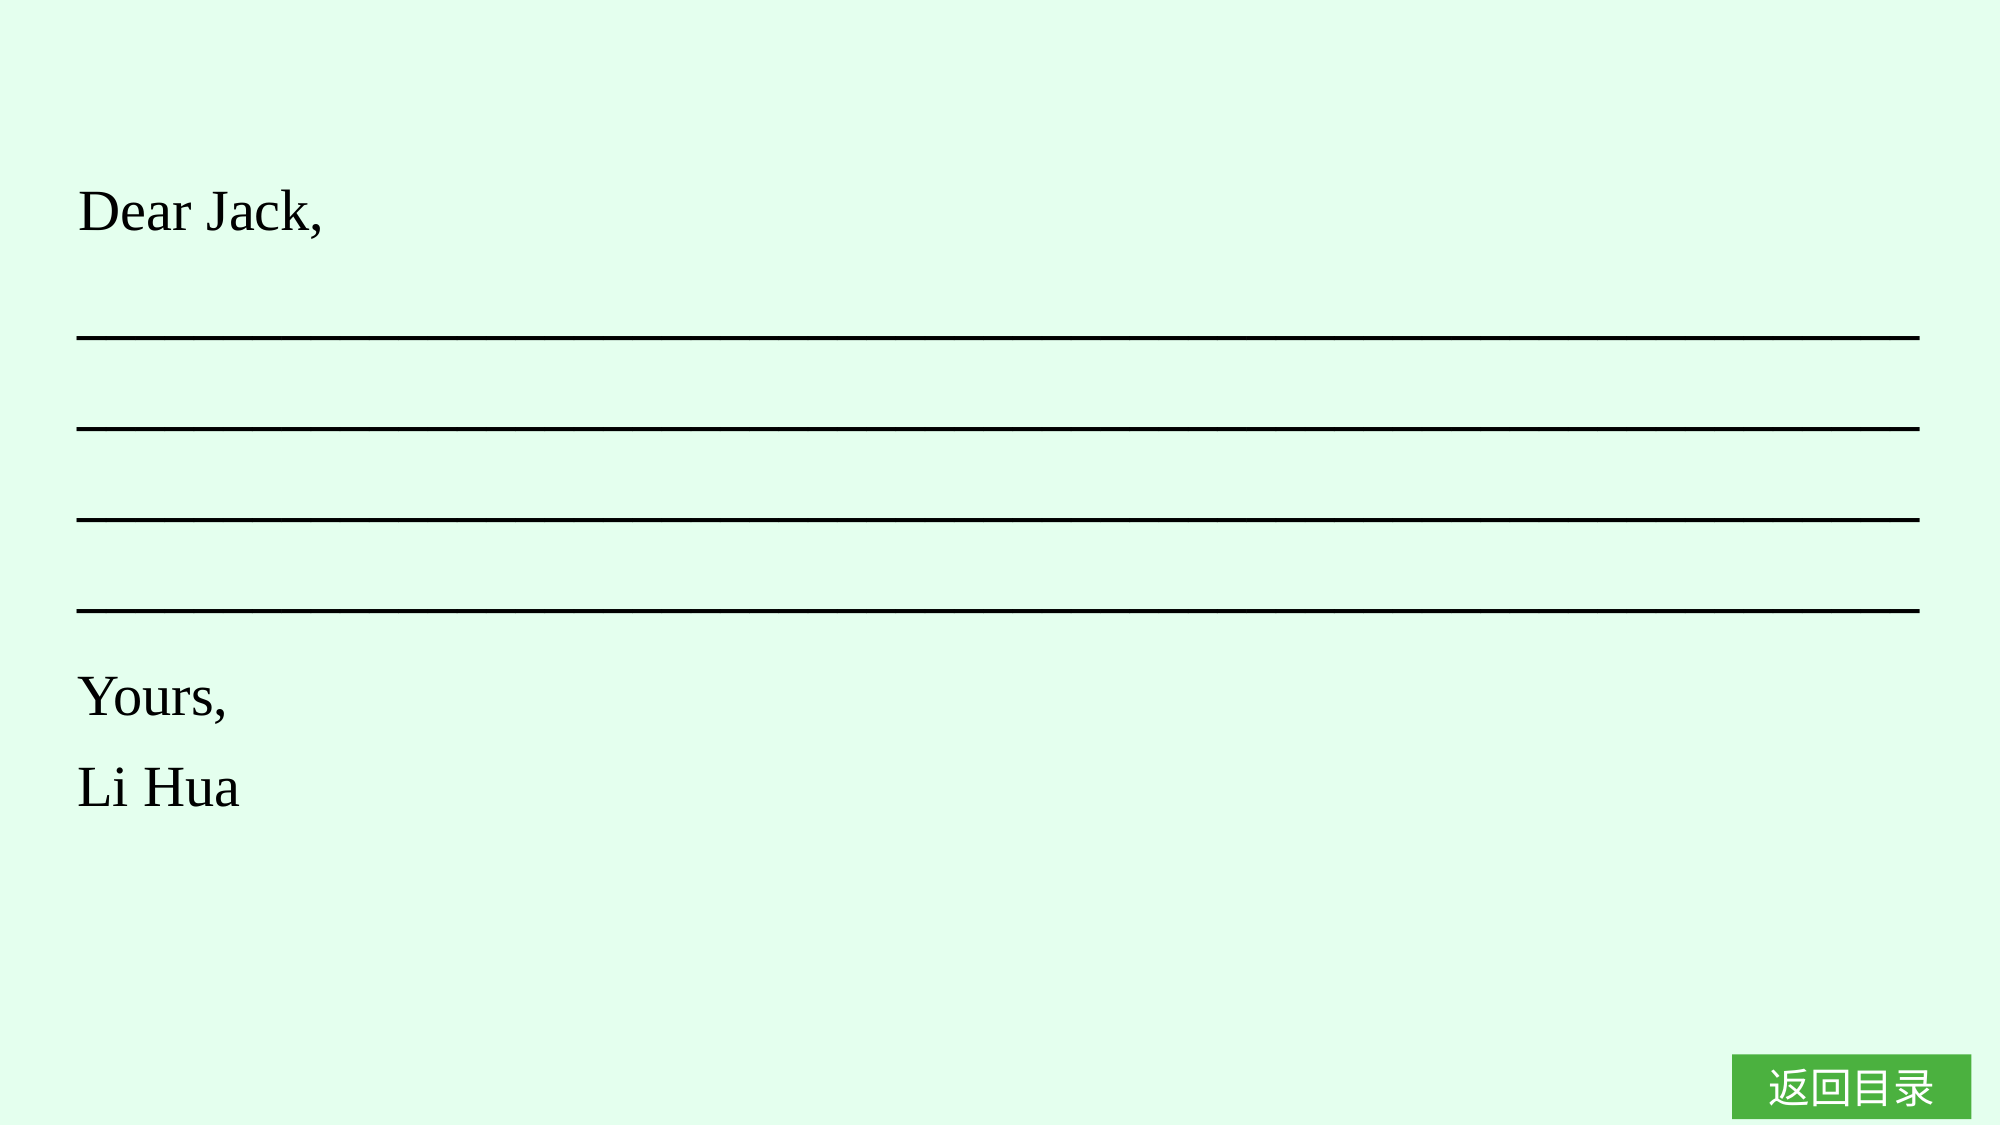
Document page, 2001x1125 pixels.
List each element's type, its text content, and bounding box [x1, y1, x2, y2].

text_box Dear Jack, [64, 143, 354, 246]
text_box Yours, Li Hua [62, 628, 1938, 826]
text_box _______________________________________________________________ _______________________________________________________________ ______________________________________________________________________________________________________________________________ [62, 246, 1938, 625]
